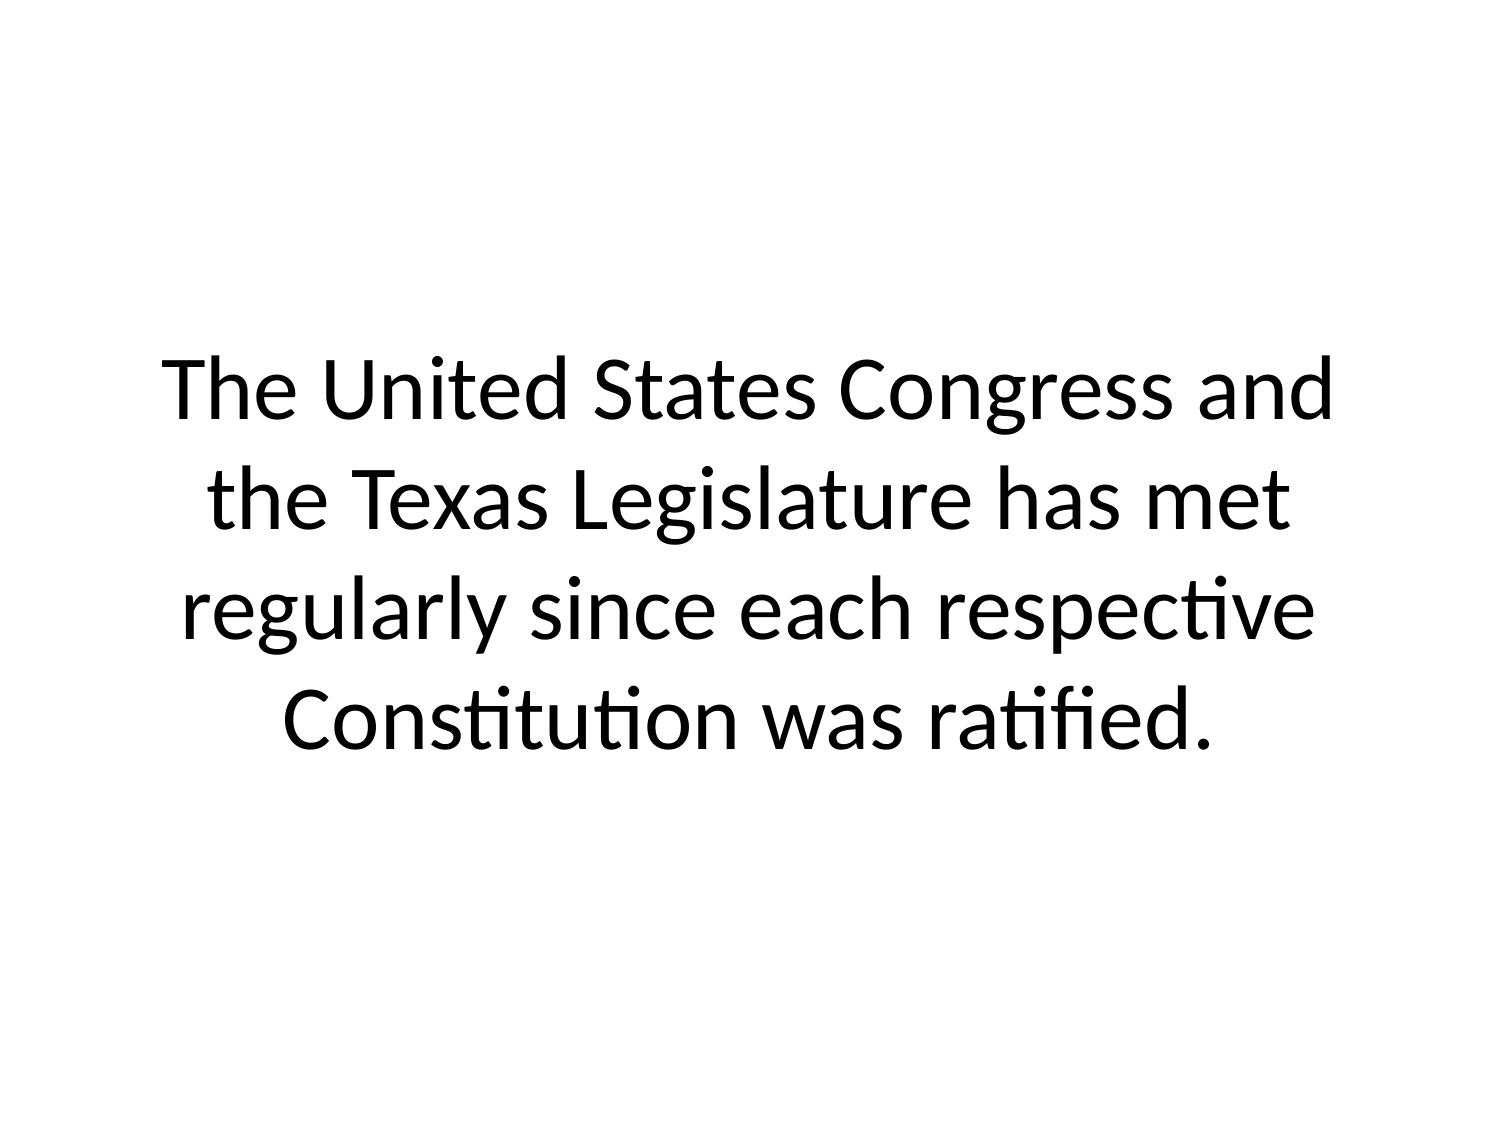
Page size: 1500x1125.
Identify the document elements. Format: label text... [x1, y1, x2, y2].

title The United States Congress and the Texas Legislature has met regularly since each respective Constitution was ratified. [74, 44, 1426, 1051]
